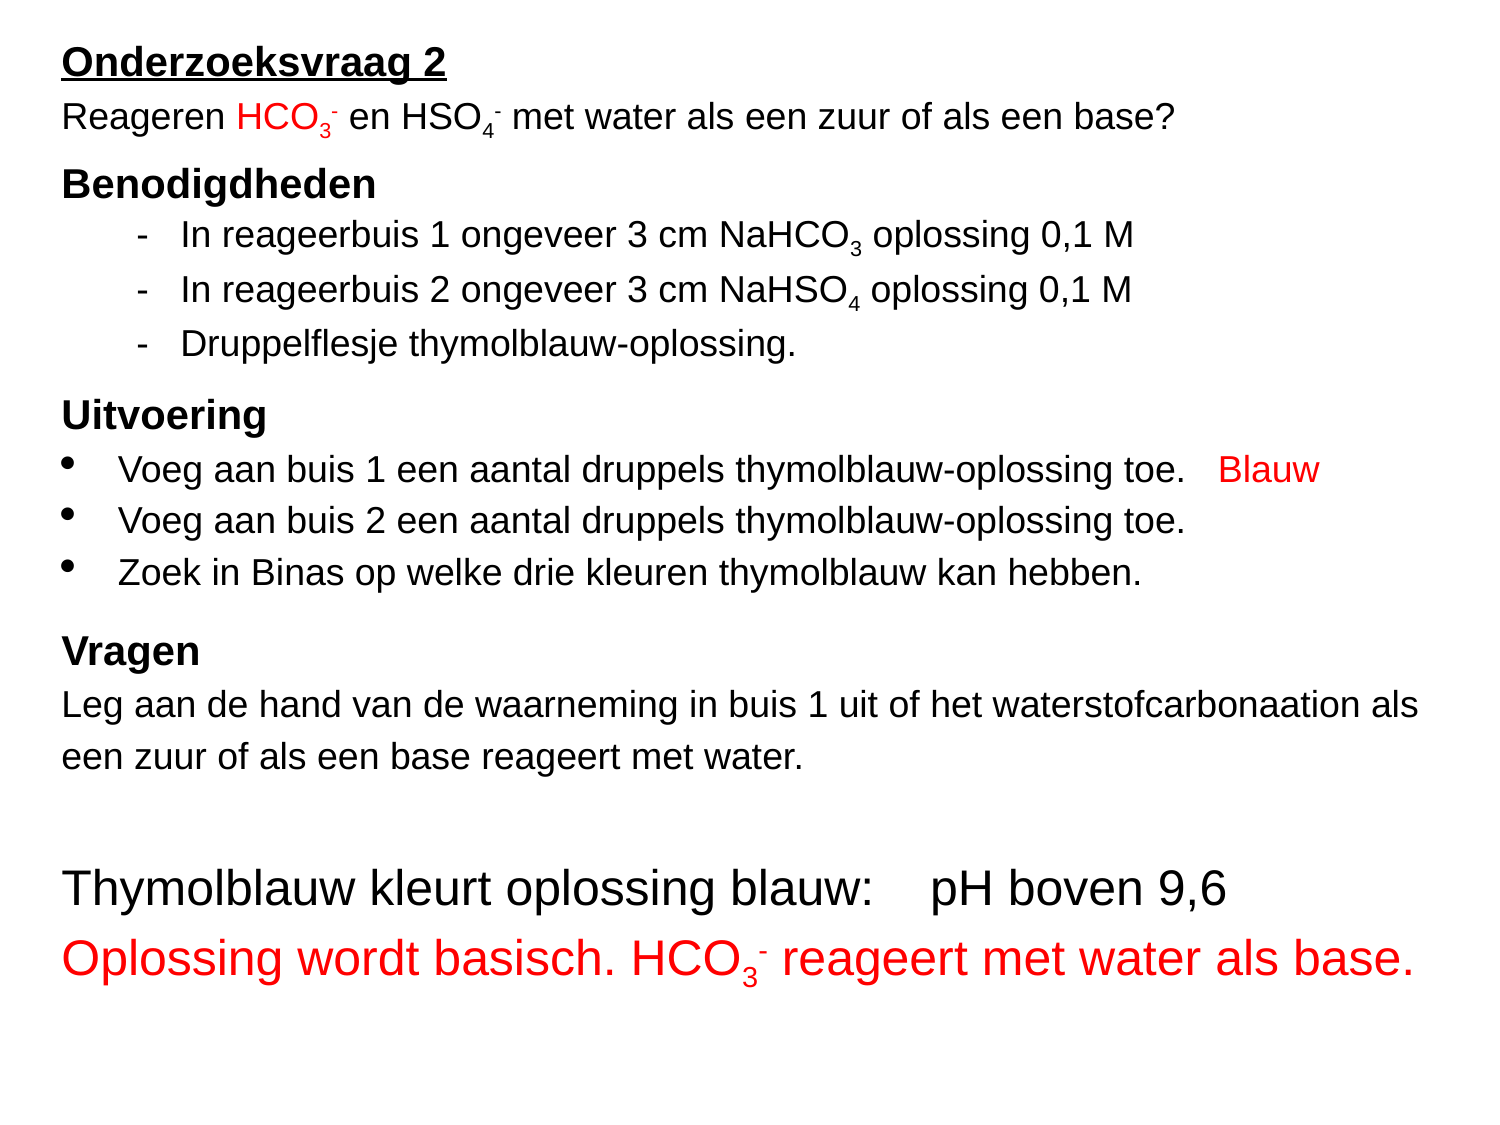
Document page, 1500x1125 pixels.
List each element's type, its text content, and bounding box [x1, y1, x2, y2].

text_box Onderzoeksvraag 2 Reageren HCO3- en HSO4- met water als een zuur of als een base? Benodigdheden - In reageerbuis 1 ongeveer 3 cm NaHCO3 oplossing 0,1 M - In reageerbuis 2 ongeveer 3 cm NaHSO4 oplossing 0,1 M - Druppelflesje thymolblauw-oplossing. Uitvoering Voeg aan buis 1 een aantal druppels thymolblauw-oplossing toe. Blauw Voeg aan buis 2 een aantal druppels thymolblauw-oplossing toe. Zoek in Binas op welke drie kleuren thymolblauw kan hebben. Vragen Leg aan de hand van de waarneming in buis 1 uit of het waterstofcarbonaation als een zuur of als een base reageert met water. Thymolblauw kleurt oplossing blauw: pH boven 9,6 Oplossing wordt basisch. HCO3- reageert met water als base. [46, 19, 1454, 1001]
